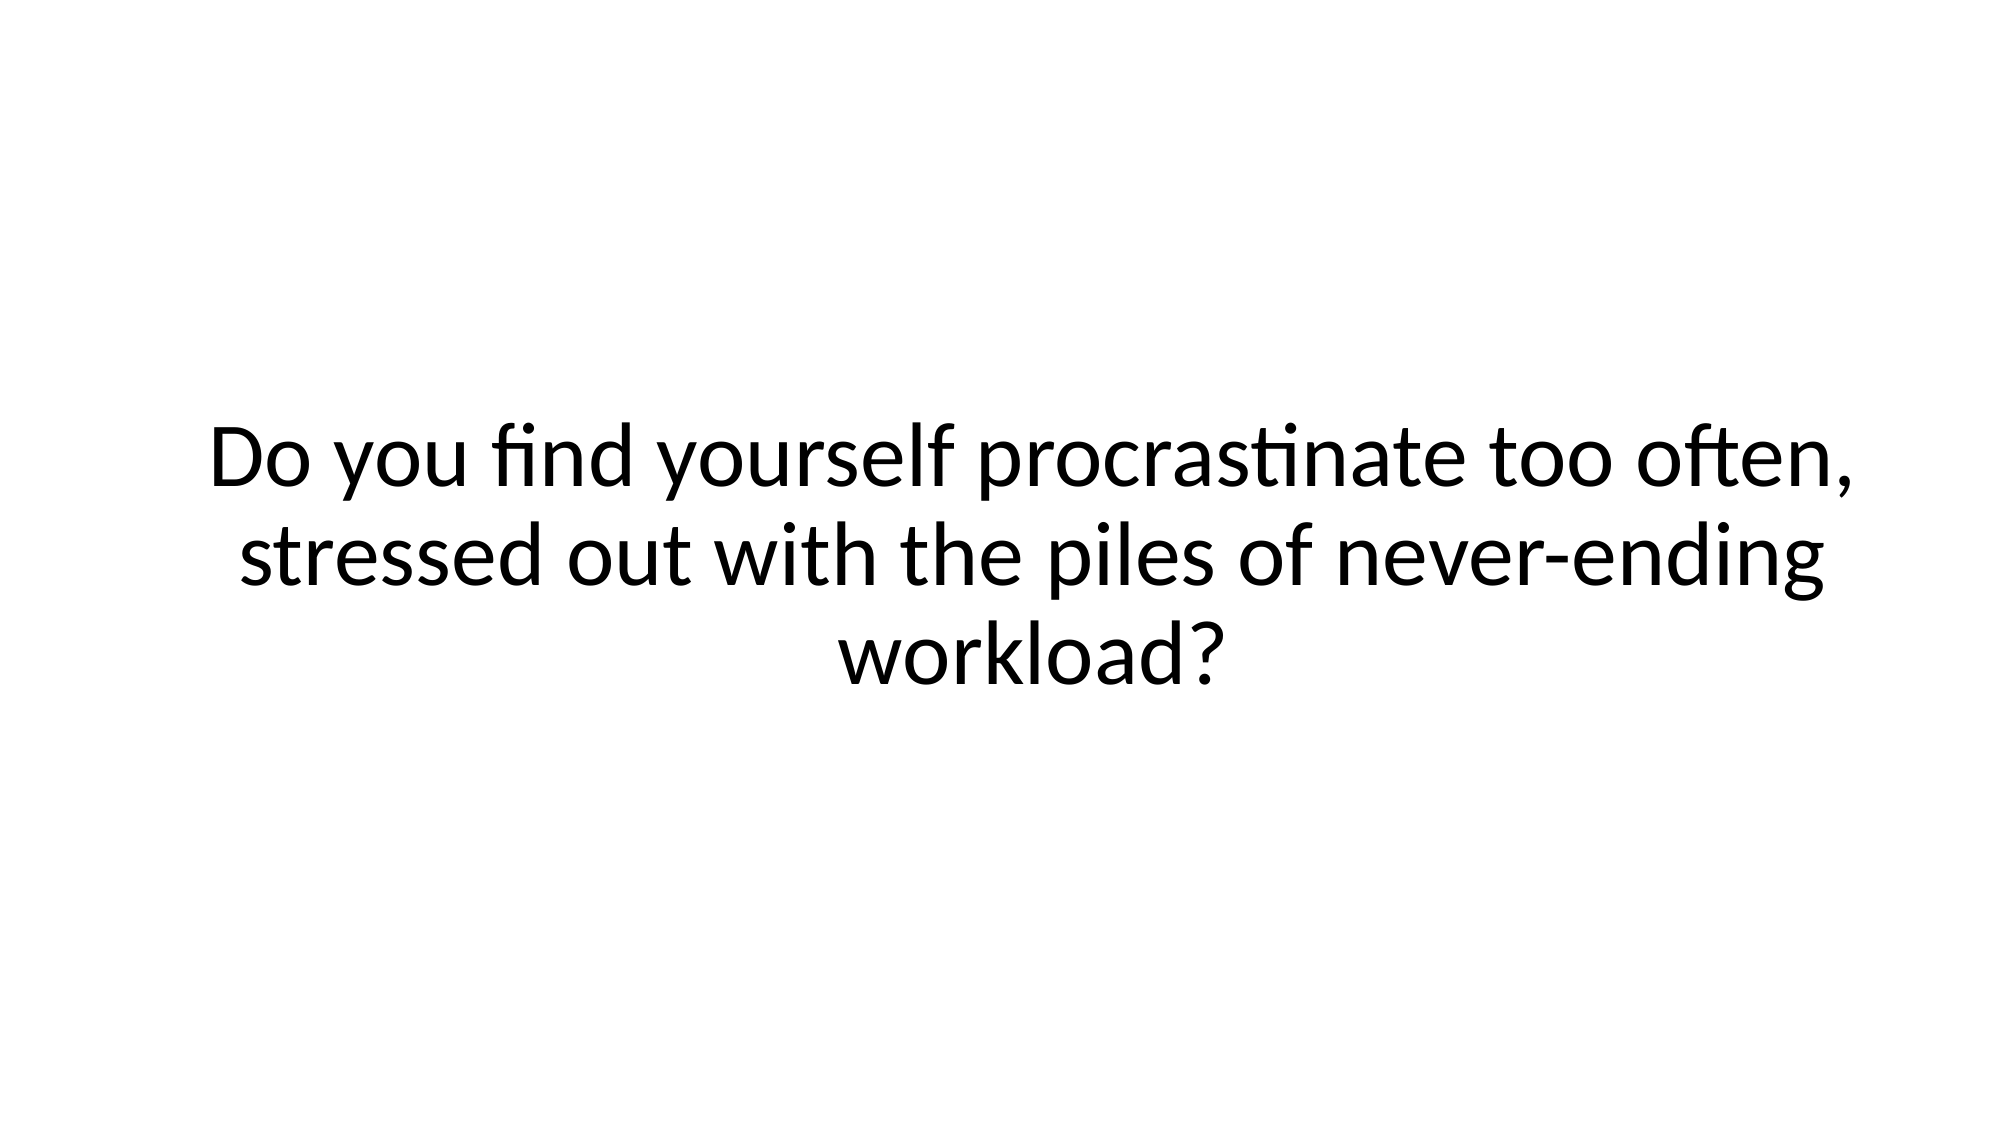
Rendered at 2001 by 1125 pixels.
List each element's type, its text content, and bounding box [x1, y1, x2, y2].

list Do you find yourself procrastinate too often, stressed out with the piles of never-ending workload? [170, 399, 1896, 1002]
